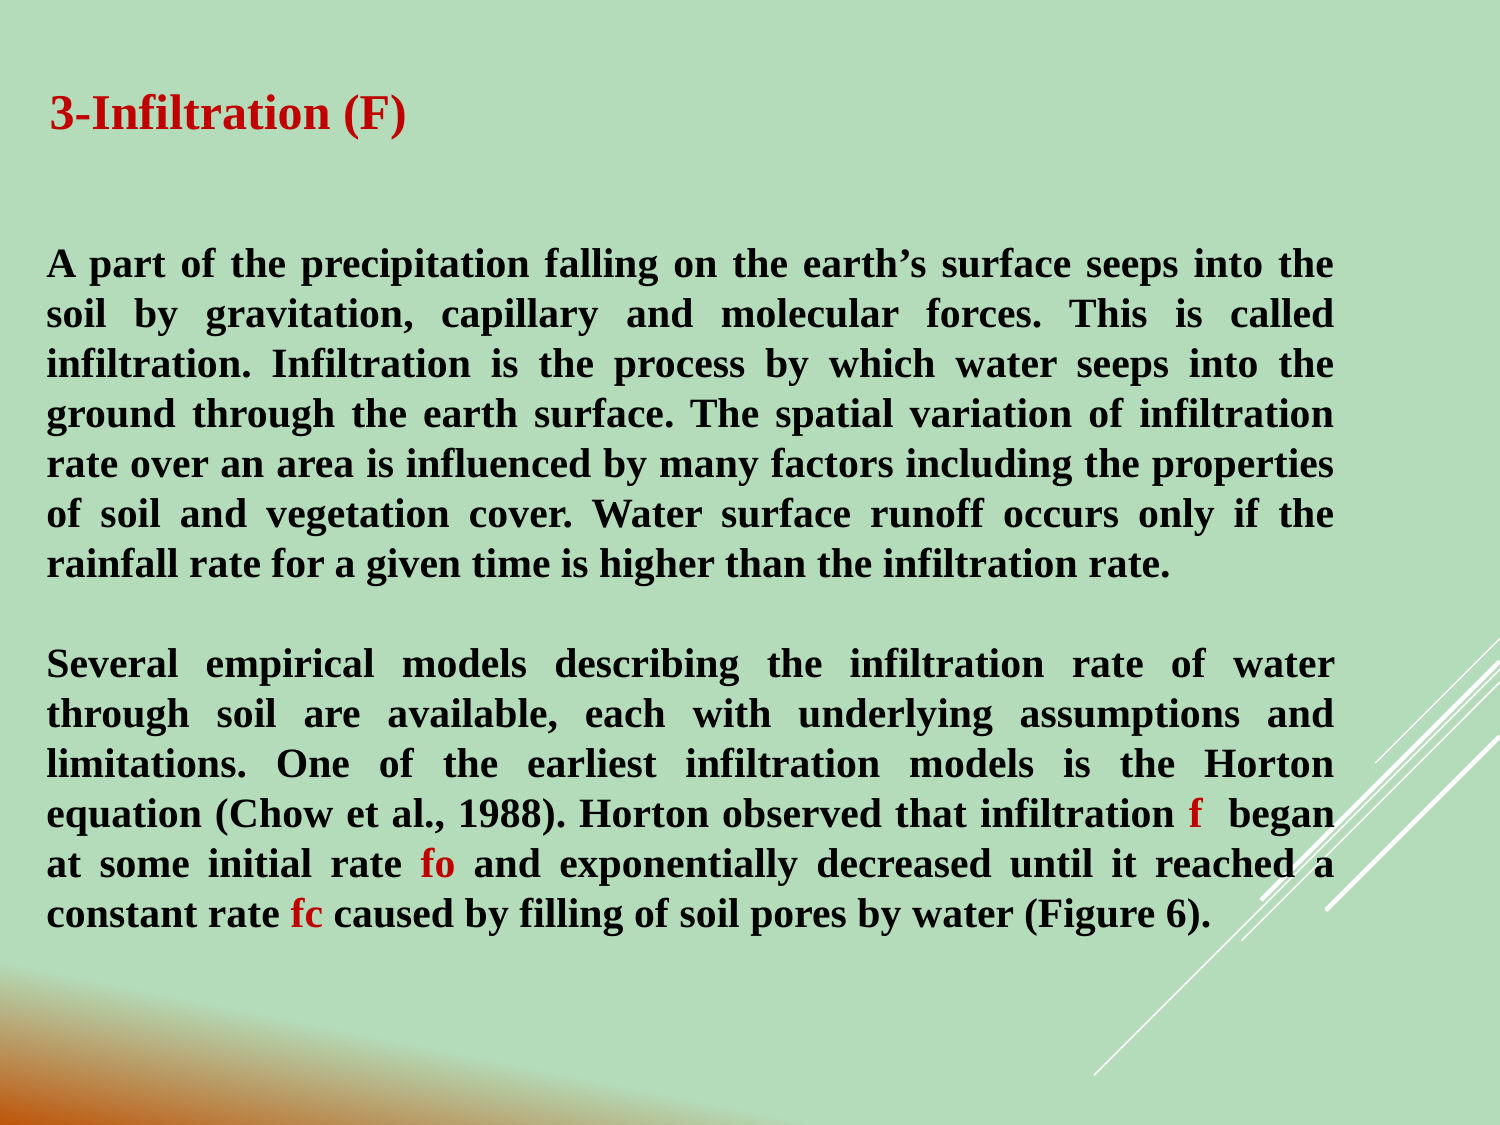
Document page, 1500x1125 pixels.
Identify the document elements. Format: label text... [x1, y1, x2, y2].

text_box A part of the precipitation falling on the earth’s surface seeps into the soil by gravitation, capillary and molecular forces. This is called infiltration. Infiltration is the process by which water seeps into the ground through the earth surface. The spatial variation of infiltration rate over an area is influenced by many factors including the properties of soil and vegetation cover. Water surface runoff occurs only if the rainfall rate for a given time is higher than the infiltration rate. Several empirical models describing the infiltration rate of water through soil are available, each with underlying assumptions and limitations. One of the earliest infiltration models is the Horton equation (Chow et al., 1988). Horton observed that infiltration f began at some initial rate fo and exponentially decreased until it reached a constant rate fc caused by filling of soil pores by water (Figure 6). [31, 228, 1350, 994]
text_box 3-Infiltration (F) [34, 72, 423, 147]
